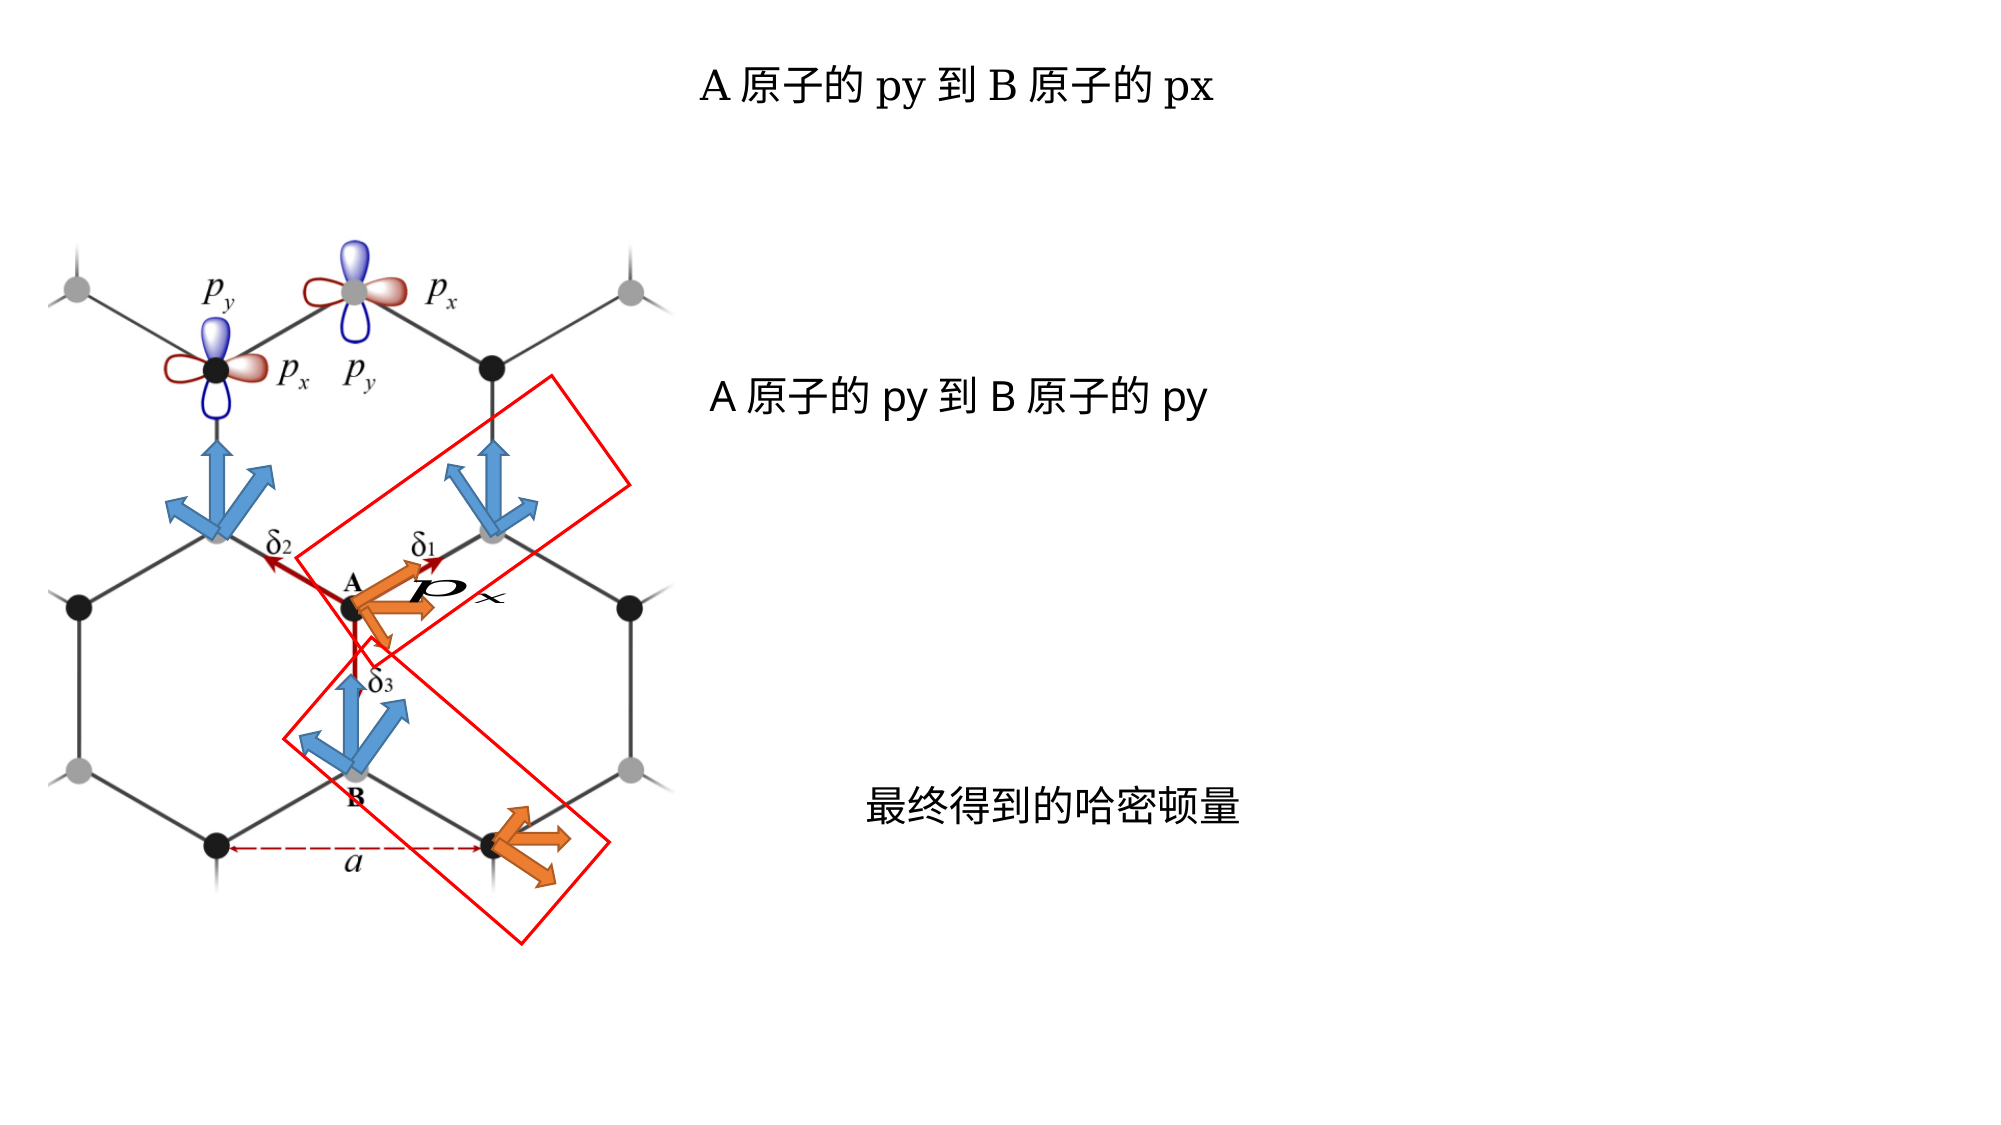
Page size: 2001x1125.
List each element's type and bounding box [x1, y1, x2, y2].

text_box [48, 191, 719, 901]
